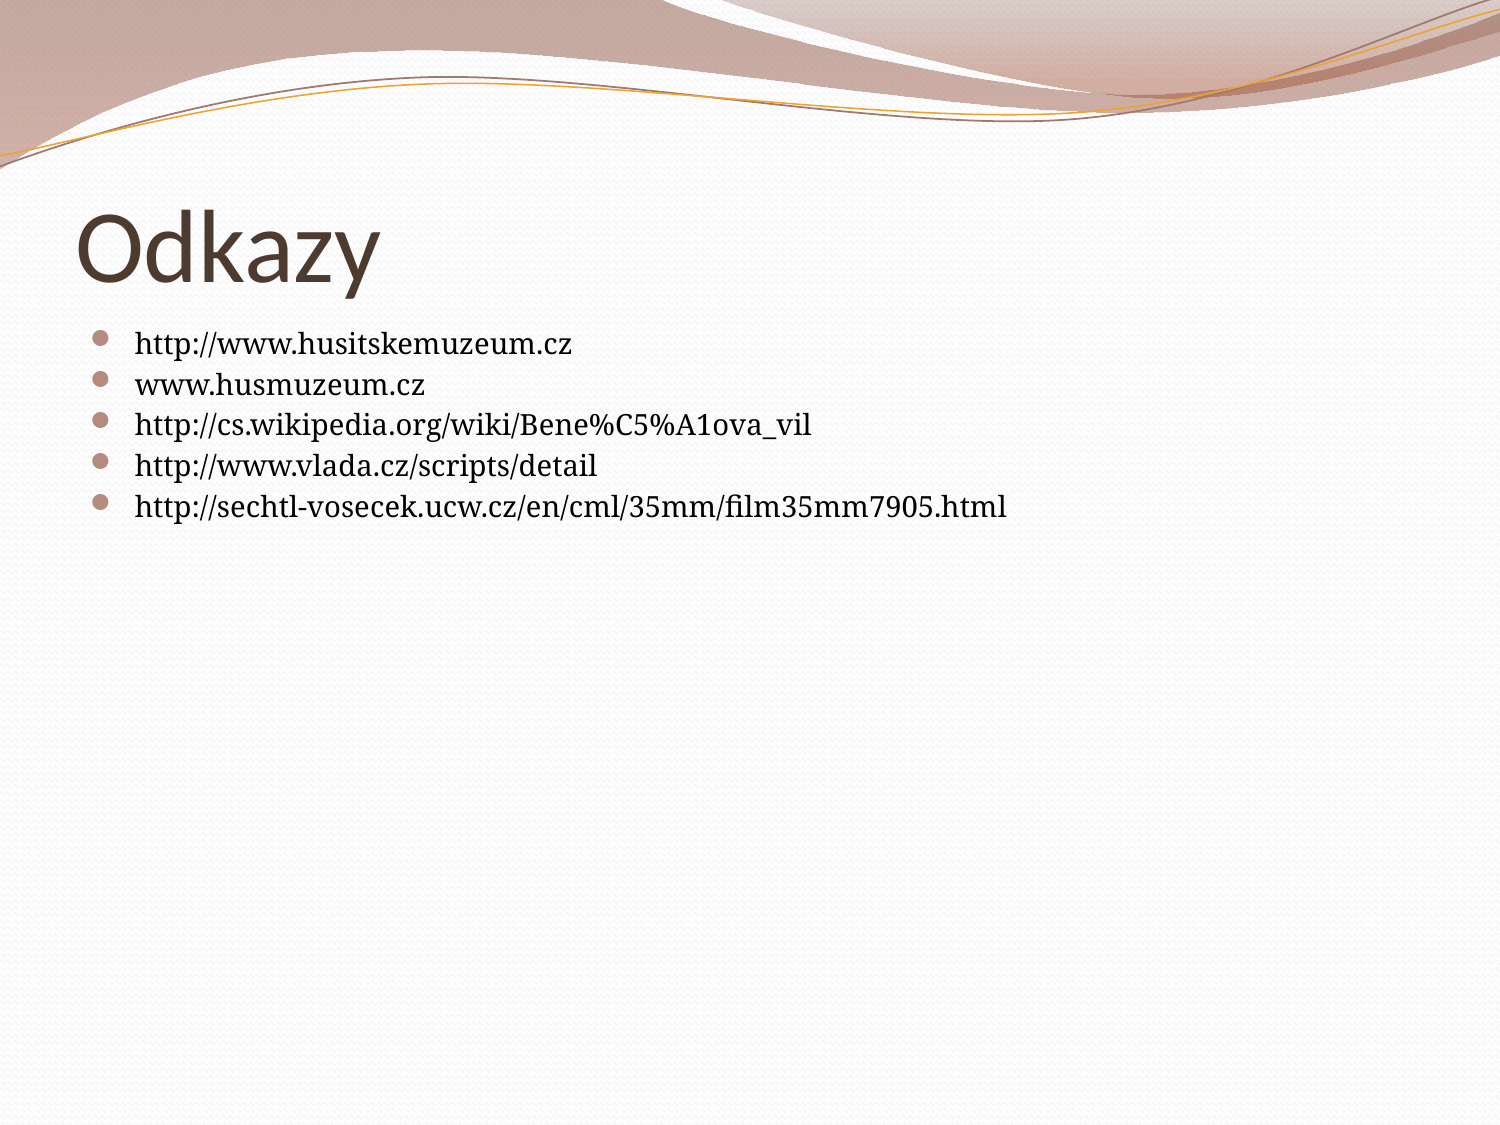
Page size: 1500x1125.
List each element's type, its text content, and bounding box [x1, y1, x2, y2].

title Odkazy [74, 115, 1426, 304]
list http://www.husitskemuzeum.cz www.husmuzeum.cz http://cs.wikipedia.org/wiki/Bene%C5%A1ova_vil http://www.vlada.cz/scripts/detail http://sechtl-vosecek.ucw.cz/en/cml/35mm/film35mm7905.html [74, 317, 1426, 1038]
